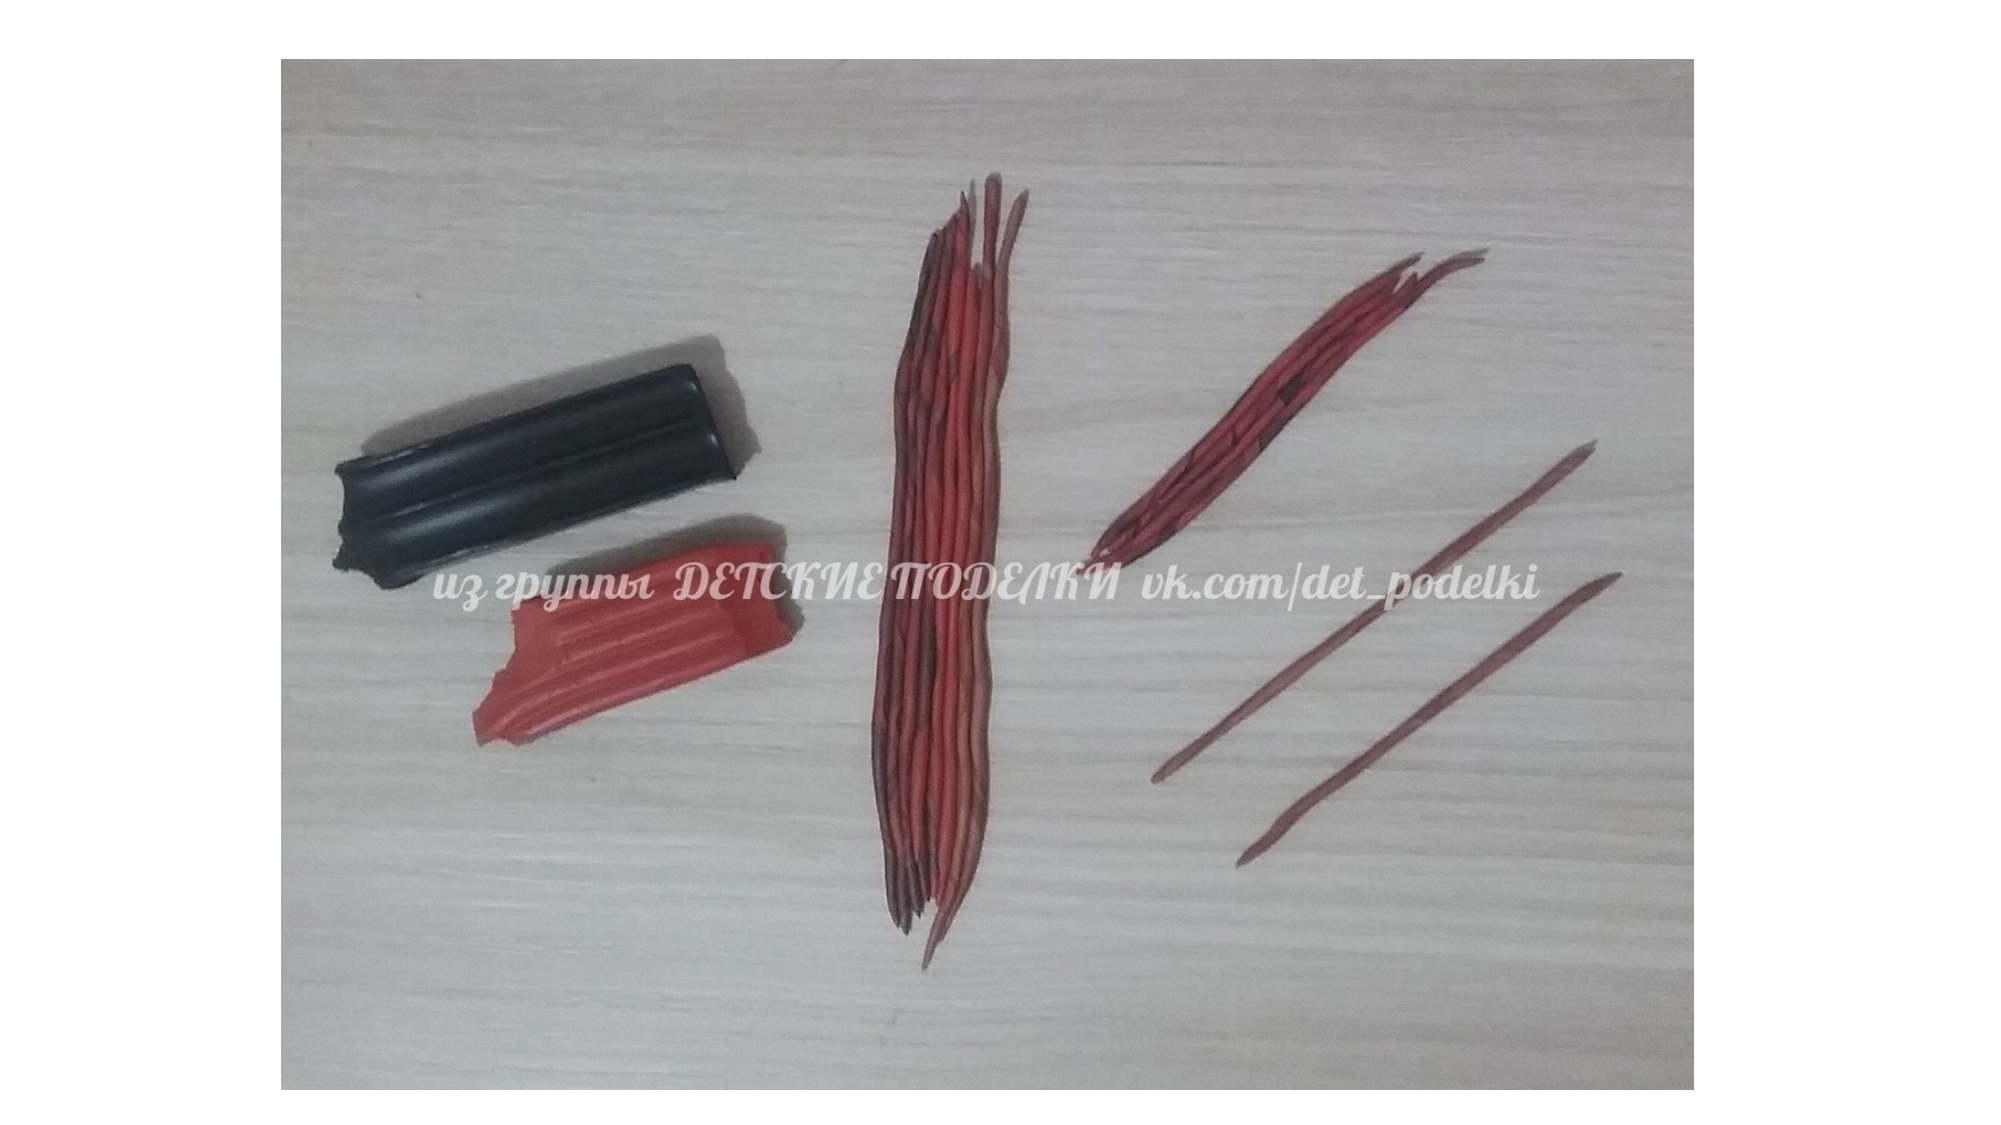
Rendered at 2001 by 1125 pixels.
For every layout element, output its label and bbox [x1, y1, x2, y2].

list [281, 59, 1694, 1090]
